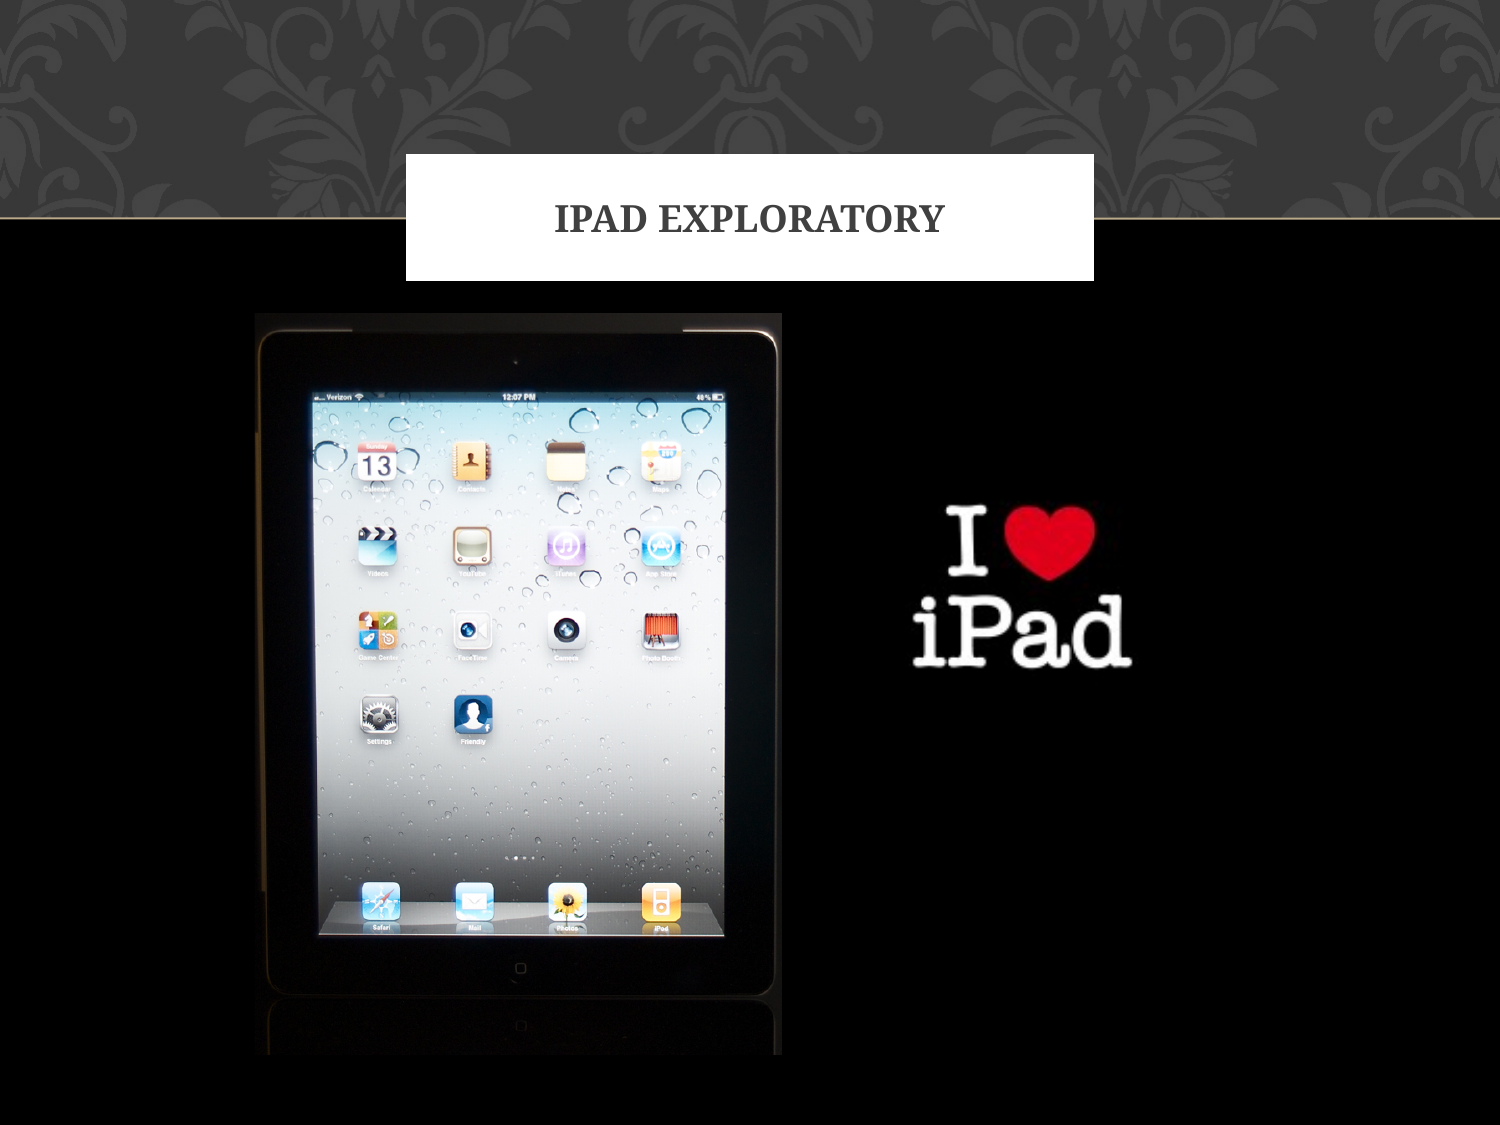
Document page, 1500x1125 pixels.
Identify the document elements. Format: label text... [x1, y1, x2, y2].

picture [829, 452, 1206, 1002]
picture [254, 313, 782, 1055]
title Ipad exploratory [406, 154, 1094, 281]
